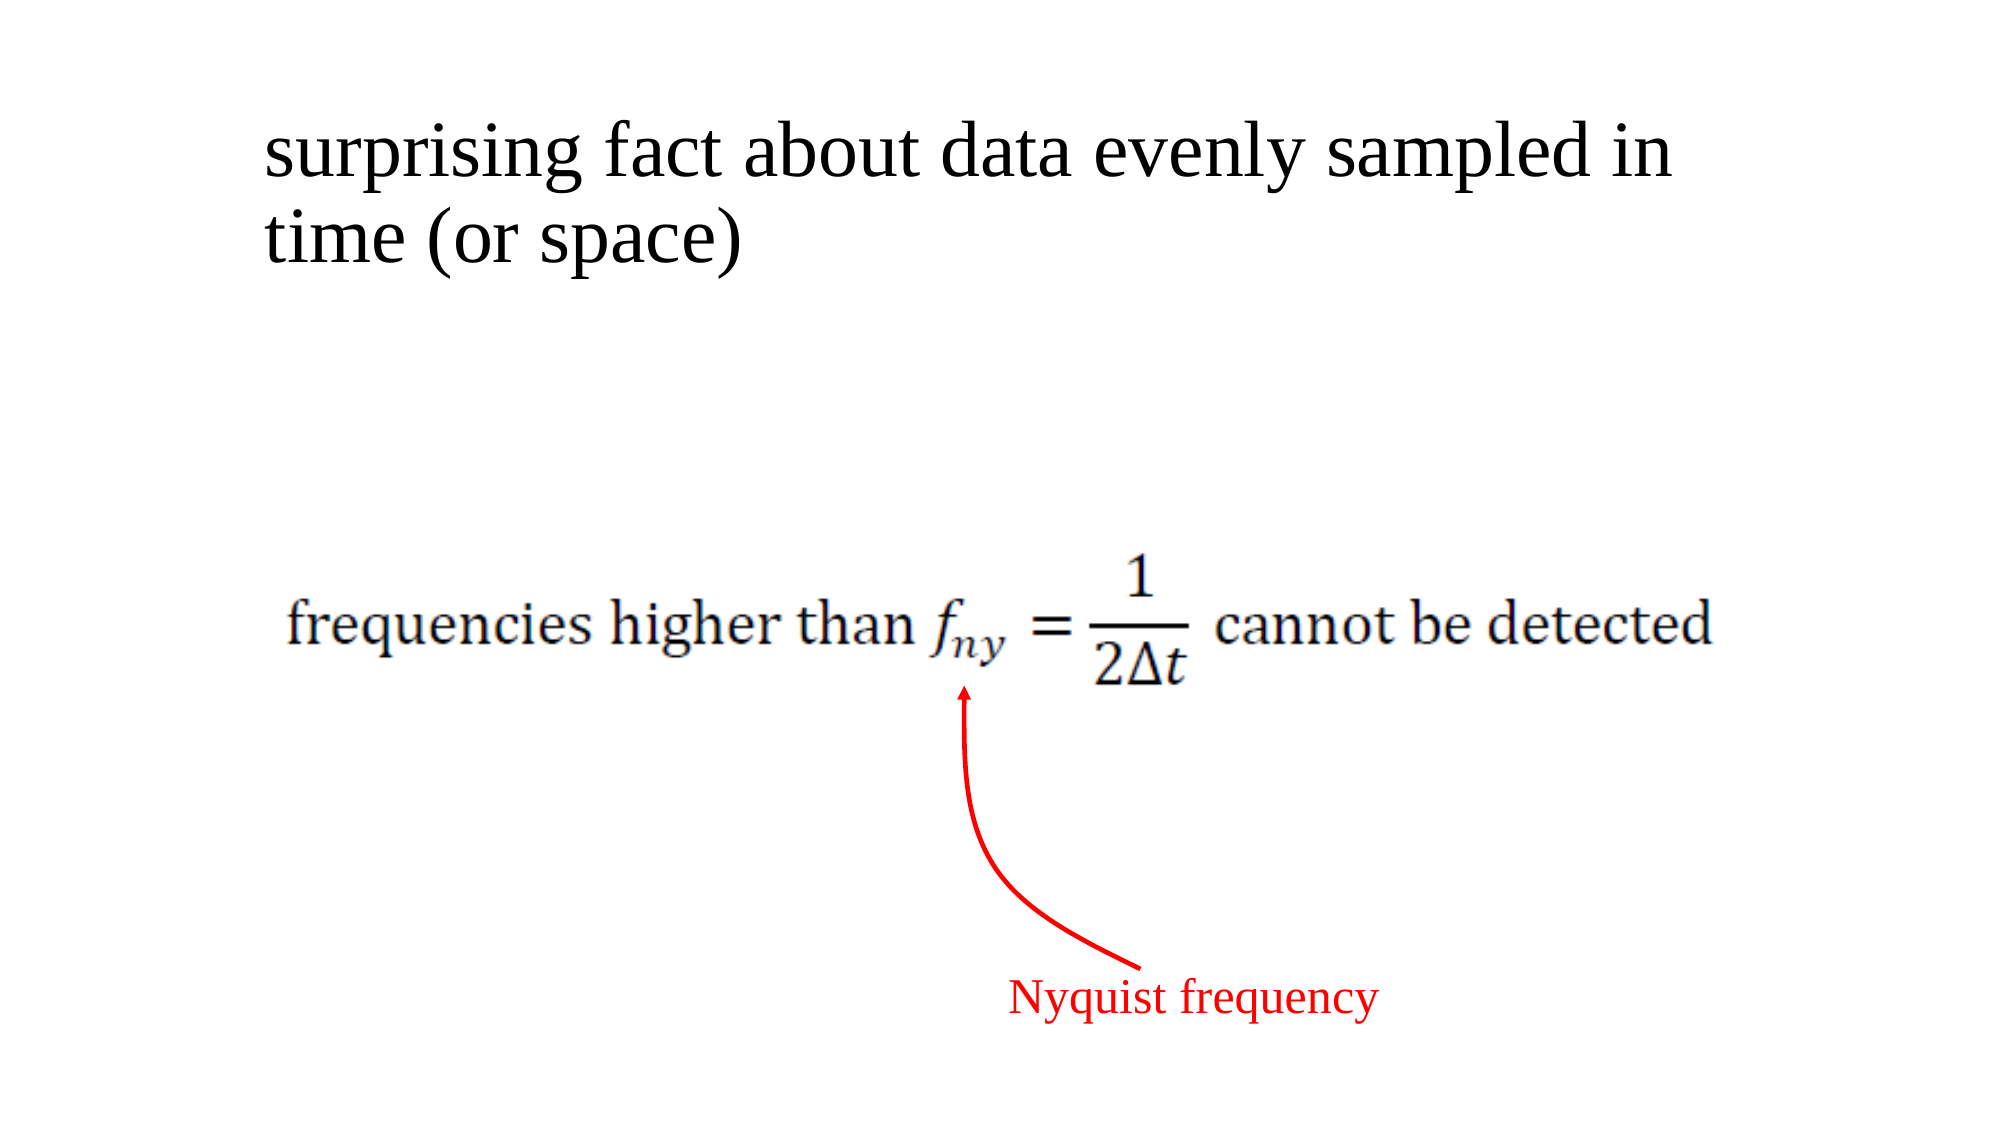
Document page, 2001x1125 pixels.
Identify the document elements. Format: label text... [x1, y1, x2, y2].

text_box [963, 742, 1098, 900]
picture [249, 524, 1750, 742]
title surprising fact about data evenly sampled in time (or space) [249, 99, 1750, 288]
text_box Nyquist frequency [924, 900, 1463, 1088]
